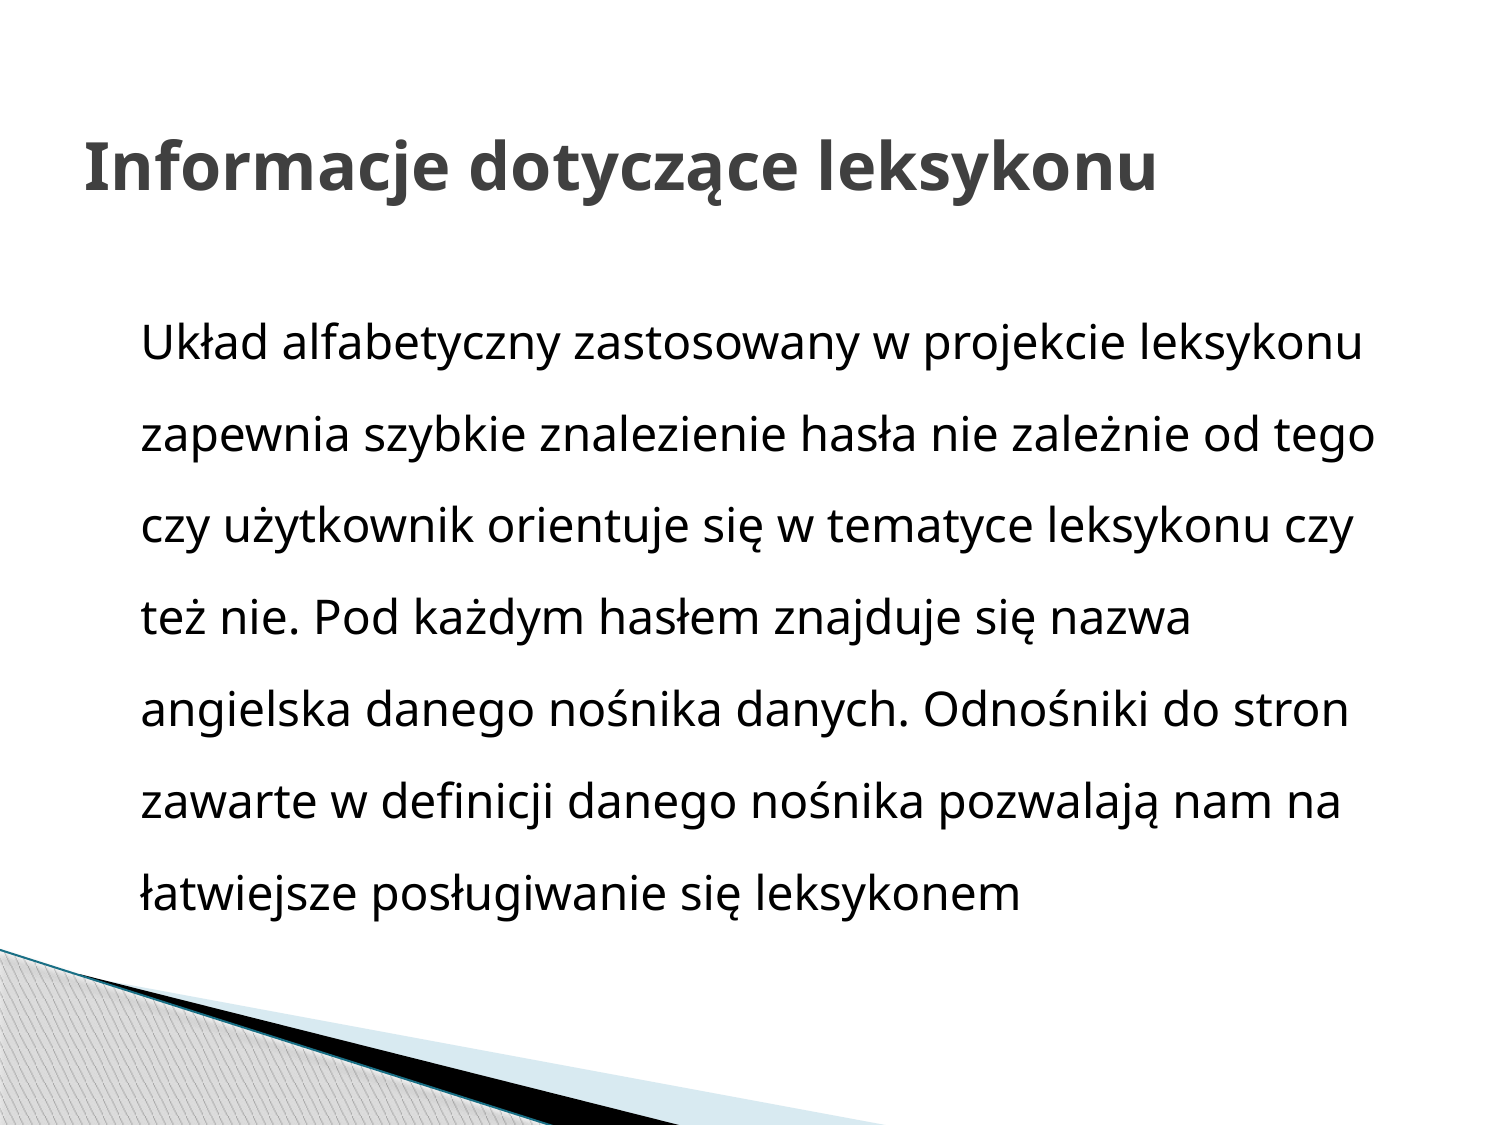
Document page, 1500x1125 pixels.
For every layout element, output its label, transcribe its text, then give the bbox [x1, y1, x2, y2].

list Układ alfabetyczny zastosowany w projekcie leksykonu zapewnia szybkie znalezienie hasła nie zależnie od tego czy użytkownik orientuje się w tematyce leksykonu czy też nie. Pod każdym hasłem znajduje się nazwa angielska danego nośnika danych. Odnośniki do stron zawarte w definicji danego nośnika pozwalają nam na łatwiejsze posługiwanie się leksykonem [70, 269, 1421, 1013]
title Informacje dotyczące leksykonu [70, 70, 1421, 258]
